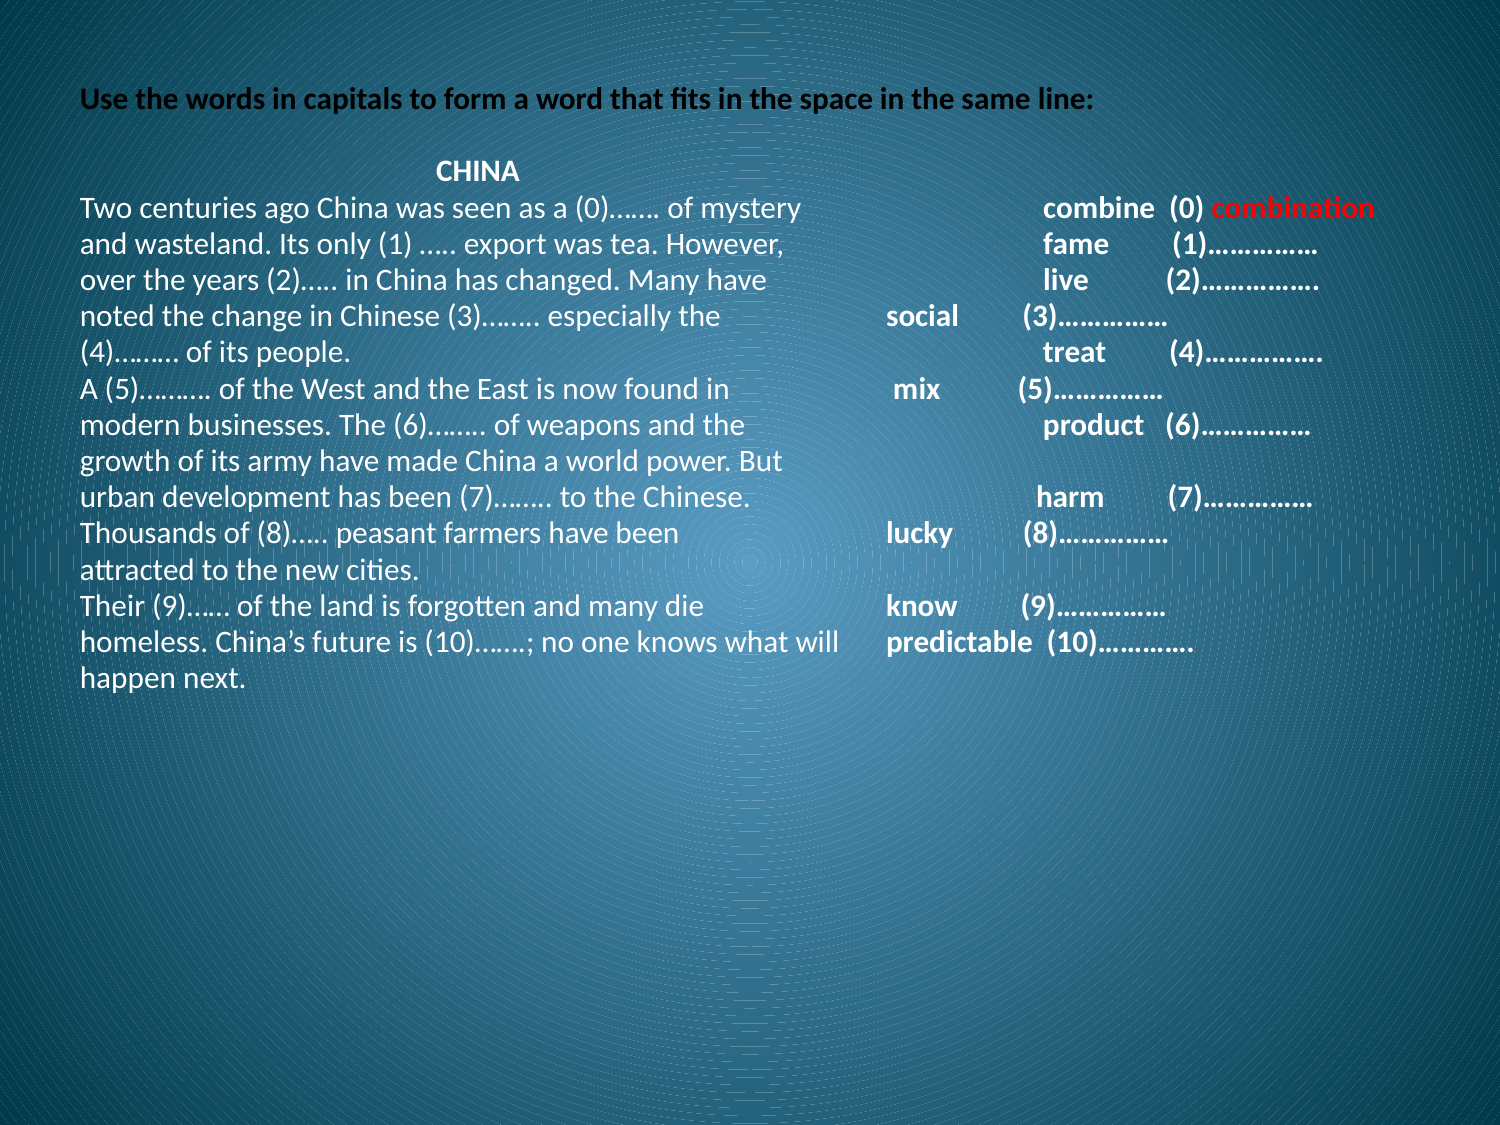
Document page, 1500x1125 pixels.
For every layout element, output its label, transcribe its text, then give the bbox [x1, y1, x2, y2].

list Use the words in capitals to form a word that fits in the space in the same line: CHINA Two centuries ago China was seen as a (0)……. of mystery combine (0) combination and wasteland. Its only (1) ….. export was tea. However, fame (1)…………… over the years (2)….. in China has changed. Many have live (2)……………. noted the change in Chinese (3)…….. especially the social (3)…………… (4)……… of its people. treat (4)……………. A (5)………. of the West and the East is now found in mix (5)…………… modern businesses. The (6)…….. of weapons and the product (6)…………… growth of its army have made China a world power. But urban development has been (7)…….. to the Chinese. harm (7)…………… Thousands of (8)….. peasant farmers have been lucky (8)…………… attracted to the new cities. Their (9)…… of the land is forgotten and many die know (9)…………… homeless. China’s future is (10)…….; no one knows what will predictable (10)…………. happen next. [64, 77, 1437, 1044]
